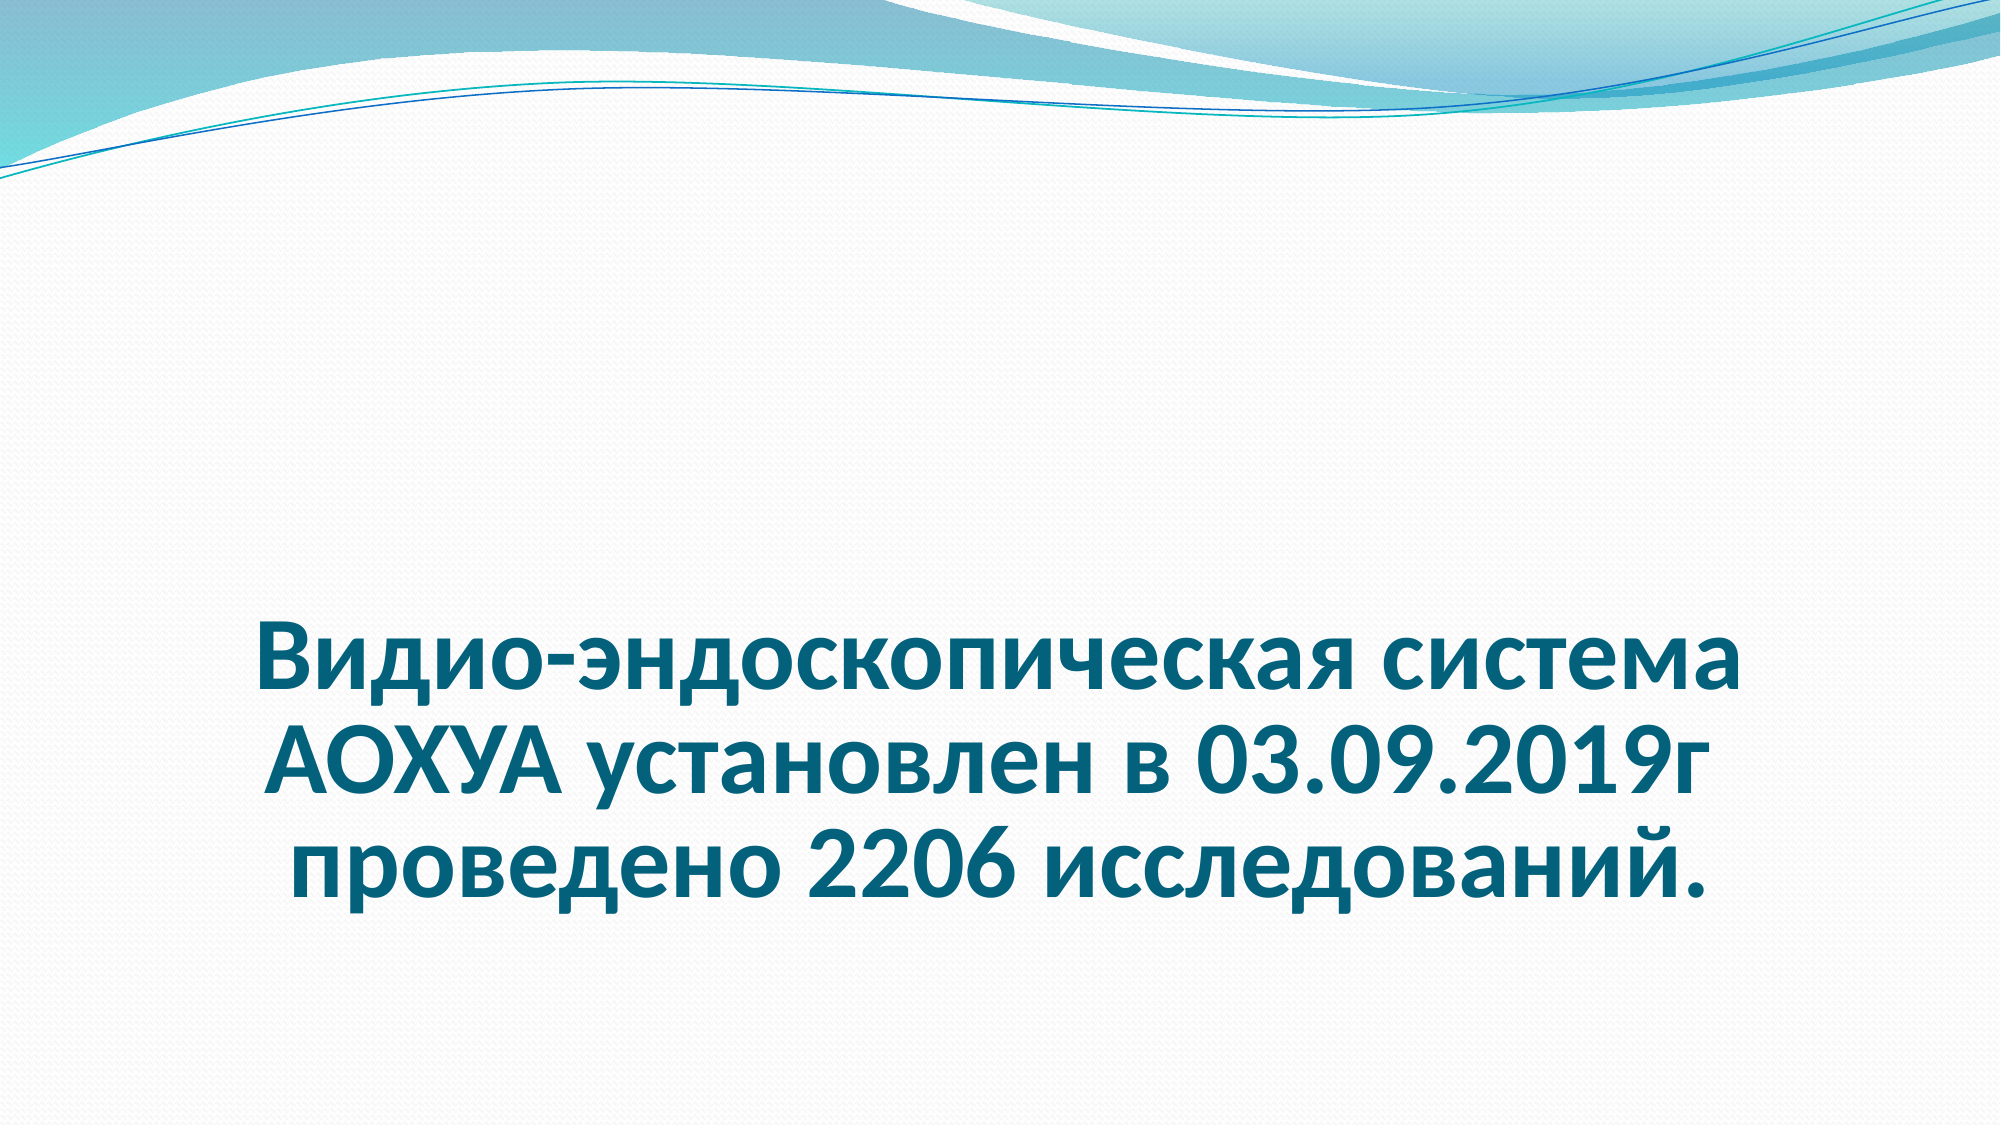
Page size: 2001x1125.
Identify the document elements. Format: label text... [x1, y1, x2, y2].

title Видио-эндоскопическая система АОХУА установлен в 03.09.2019г проведено 2206 исследований. [137, 59, 1863, 924]
